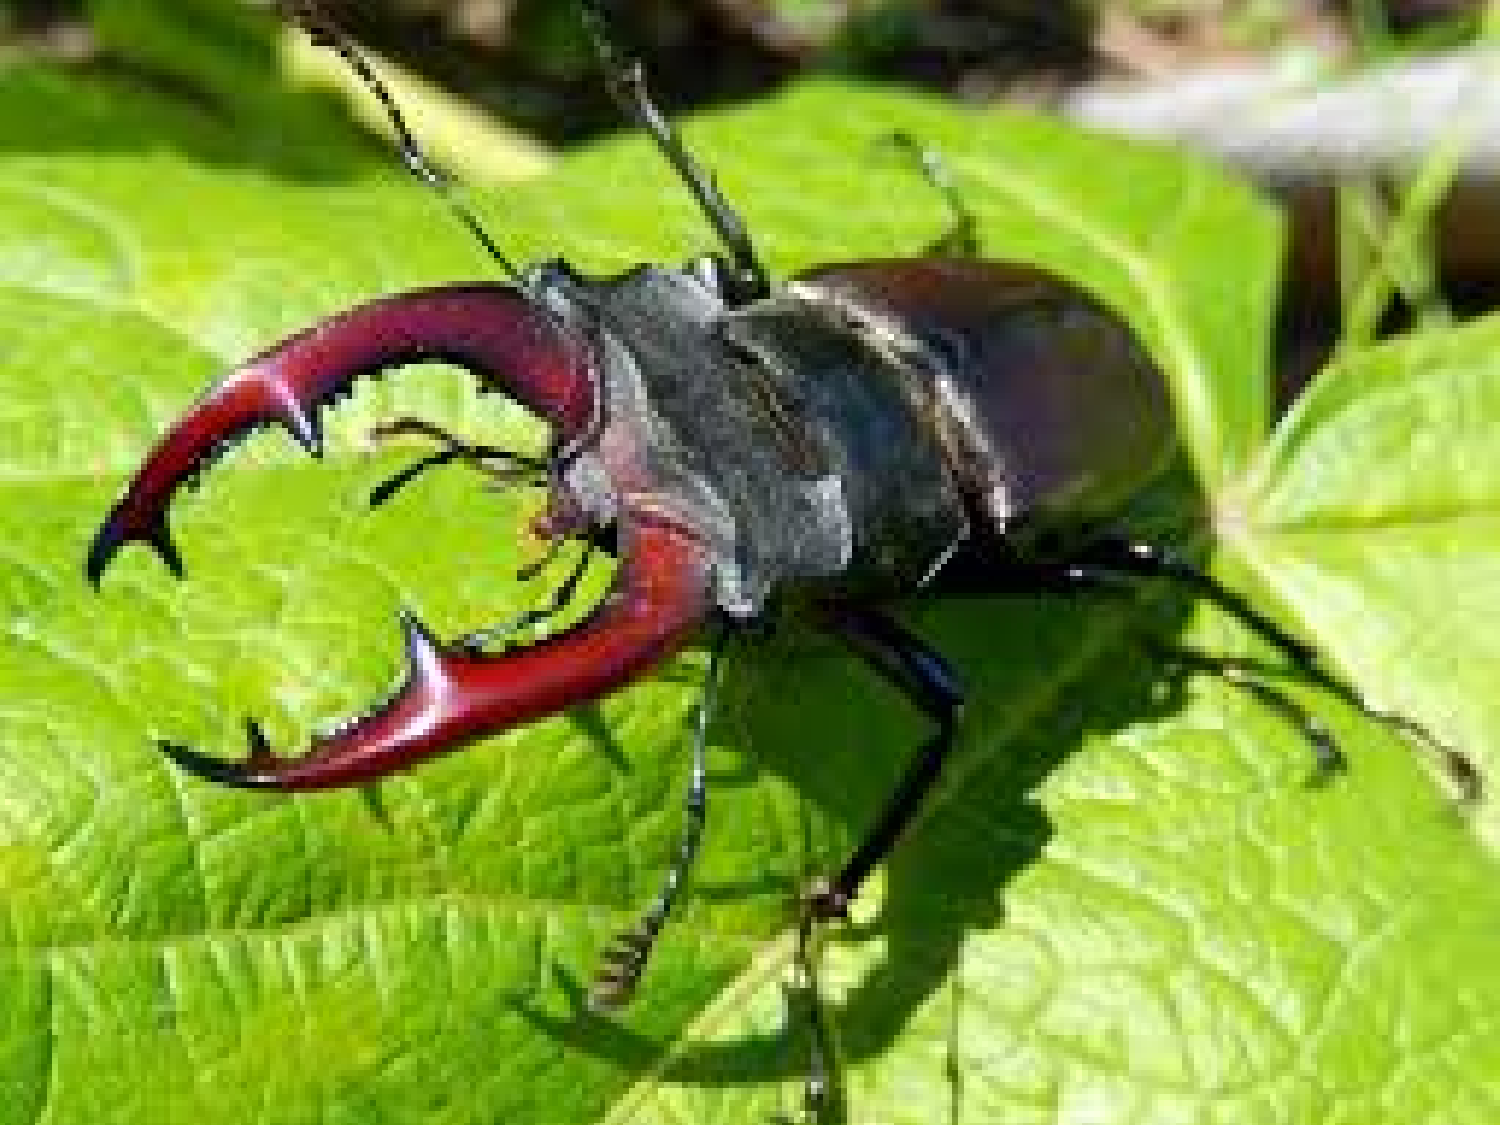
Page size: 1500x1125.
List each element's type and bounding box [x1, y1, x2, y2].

list [0, 0, 1500, 1125]
